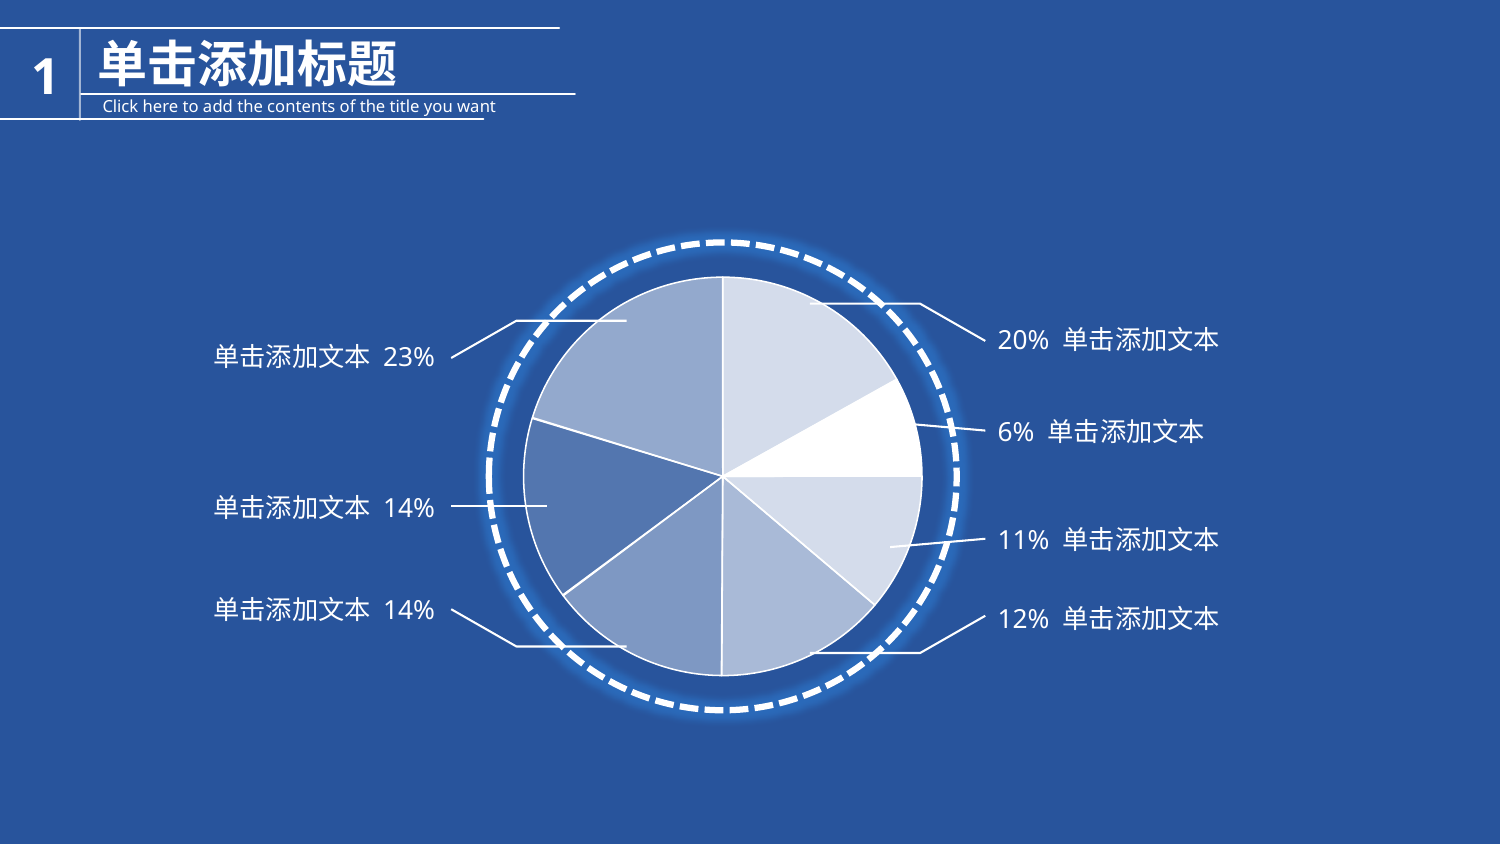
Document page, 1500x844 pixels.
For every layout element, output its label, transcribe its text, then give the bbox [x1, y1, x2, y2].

text_box 1 [16, 36, 66, 112]
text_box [100, 320, 627, 647]
text_box Click here to add the contents of the title you want [87, 88, 512, 94]
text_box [488, 242, 957, 711]
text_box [809, 303, 1335, 654]
text_box 单击添加标题 [82, 29, 413, 94]
text_box Click here to add the contents of the title you want [87, 95, 512, 124]
